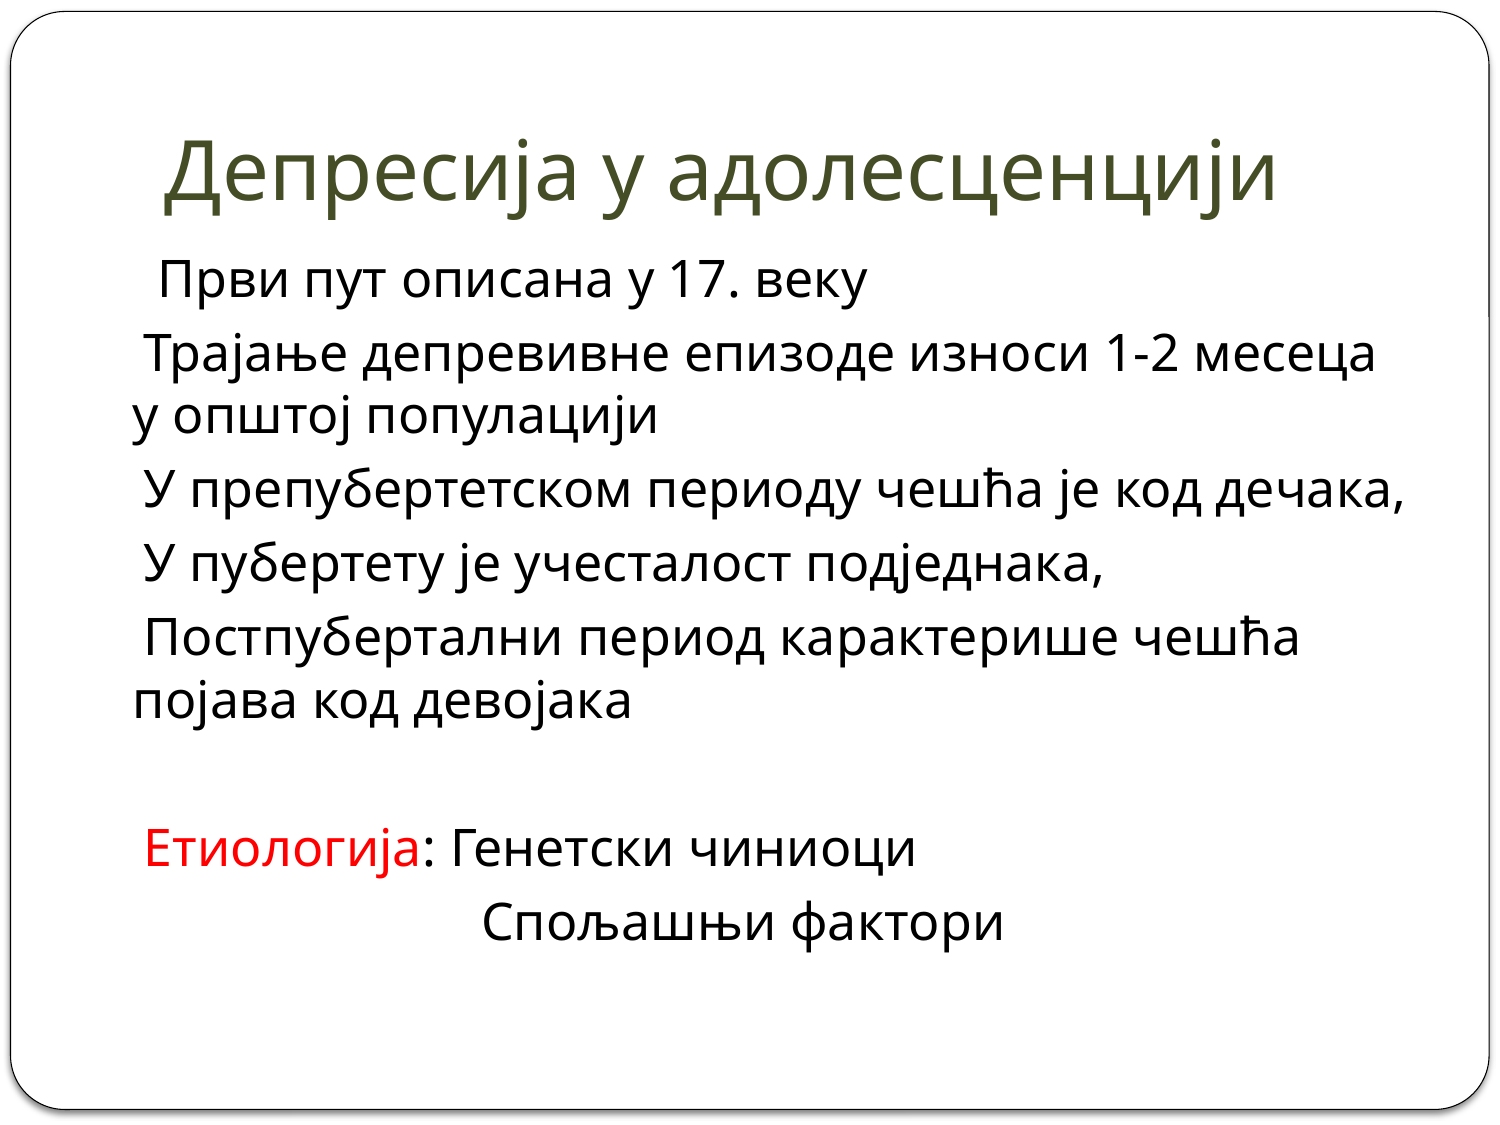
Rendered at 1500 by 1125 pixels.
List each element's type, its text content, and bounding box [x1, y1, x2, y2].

title Депресија у адолесценцији [150, 45, 1425, 233]
list Први пут описана у 17. веку Трајање депревивне епизоде износи 1-2 месеца у општој популацији У препубертетском периоду чешћа је код дечака, У пубертету је учесталост подједнака, Постпубертални период карактерише чешћа појава код девојака Етиологија: Генетски чиниоци Спољашњи фактори [75, 237, 1425, 988]
